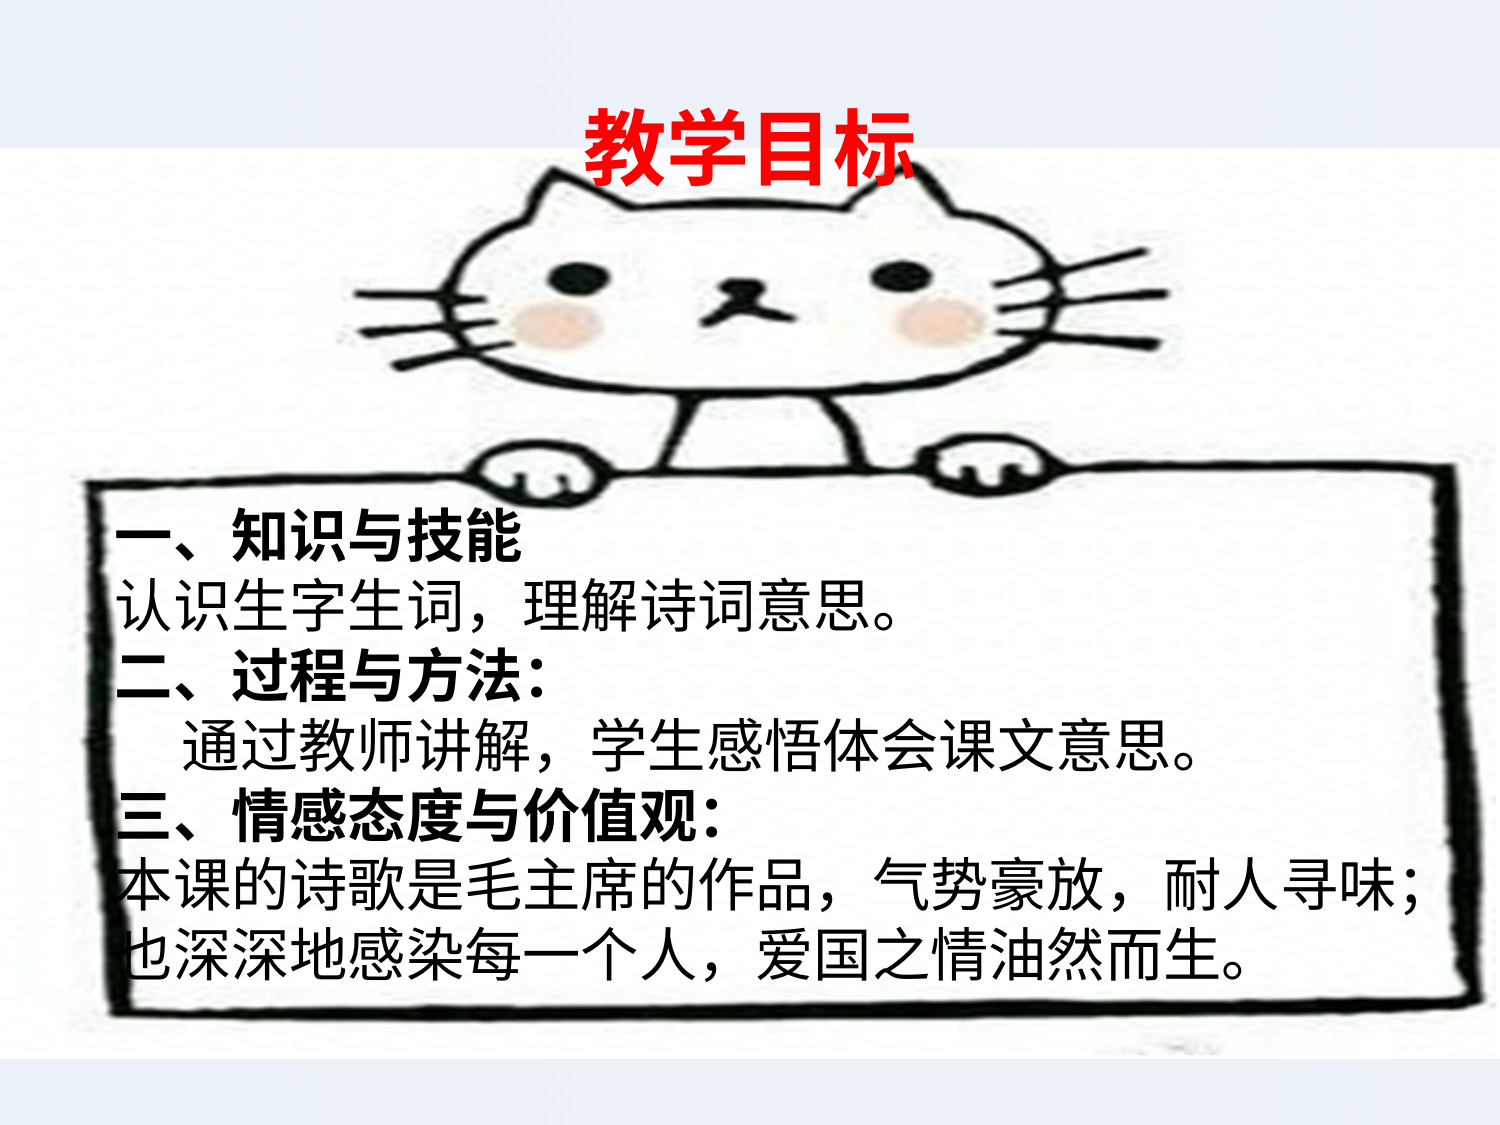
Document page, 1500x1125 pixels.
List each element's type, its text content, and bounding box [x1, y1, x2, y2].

picture [0, 0, 1500, 1125]
text_box 教学目标 [568, 88, 932, 148]
text_box 一、知识与技能 认识生字生词，理解诗词意思。 二、过程与方法： 通过教师讲解，学生感悟体会课文意思。 三、情感态度与价值观： 本课的诗歌是毛主席的作品，气势豪放，耐人寻味；也深深地感染每一个人，爱国之情油然而生。 [100, 1059, 1483, 1066]
